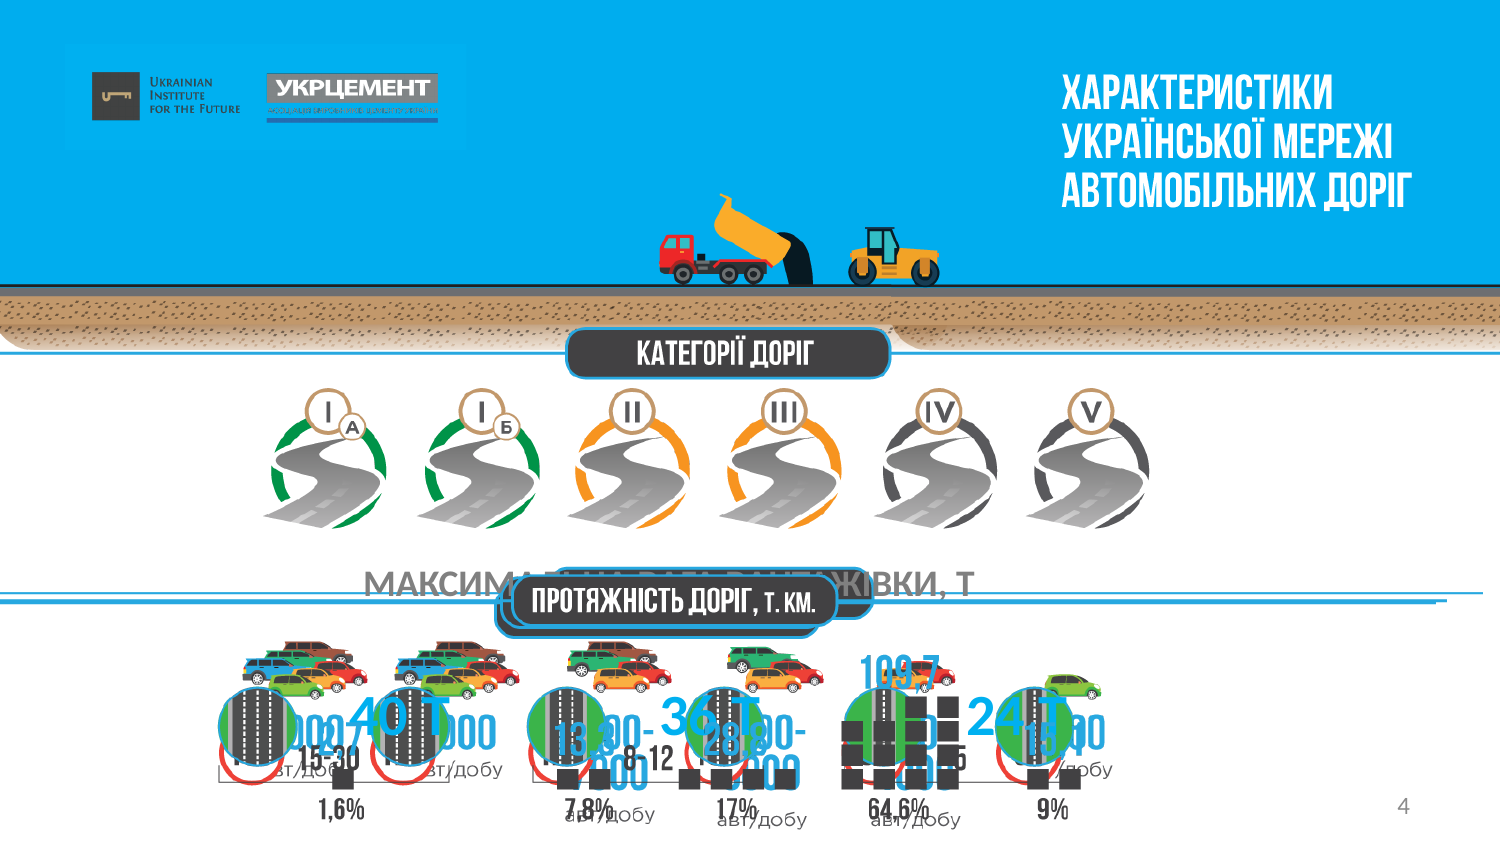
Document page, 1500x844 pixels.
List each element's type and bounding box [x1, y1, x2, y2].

picture [1104, 75, 1119, 108]
picture [1257, 173, 1272, 206]
picture [1355, 124, 1382, 157]
picture [1294, 75, 1310, 108]
picture [1086, 124, 1101, 157]
picture [1161, 75, 1176, 108]
picture [1215, 124, 1230, 157]
picture [1325, 173, 1349, 211]
picture [1063, 124, 1082, 157]
picture [1351, 173, 1366, 207]
picture [1319, 124, 1334, 157]
picture [1106, 124, 1121, 157]
picture [1315, 75, 1331, 108]
picture [1122, 75, 1139, 108]
picture [1063, 75, 1079, 108]
picture [1235, 124, 1250, 158]
picture [1371, 173, 1385, 206]
picture [1120, 173, 1135, 207]
picture [1301, 124, 1315, 157]
picture [1198, 75, 1213, 108]
picture [1204, 173, 1209, 206]
picture [1275, 124, 1296, 157]
picture [1197, 124, 1212, 157]
picture [1083, 75, 1100, 108]
picture [1298, 173, 1315, 206]
picture [1063, 173, 1079, 206]
picture [1140, 173, 1161, 206]
picture [1124, 124, 1140, 157]
picture [1180, 75, 1194, 108]
picture [1389, 173, 1394, 206]
picture [1238, 173, 1253, 206]
picture [1255, 75, 1270, 108]
picture [1166, 173, 1181, 207]
picture [1398, 173, 1411, 206]
picture [93, 73, 139, 119]
picture [1337, 124, 1351, 157]
picture [1142, 75, 1158, 108]
picture [1157, 124, 1172, 157]
picture [1101, 173, 1117, 206]
picture [1274, 75, 1289, 108]
picture [0, 196, 1500, 844]
picture [1146, 124, 1150, 157]
picture [268, 74, 437, 102]
picture [1277, 173, 1293, 206]
picture [1236, 75, 1251, 109]
picture [1216, 75, 1232, 108]
picture [1185, 173, 1200, 206]
picture [1083, 173, 1098, 206]
picture [1177, 124, 1192, 158]
picture [1213, 173, 1233, 206]
picture [1386, 124, 1391, 157]
